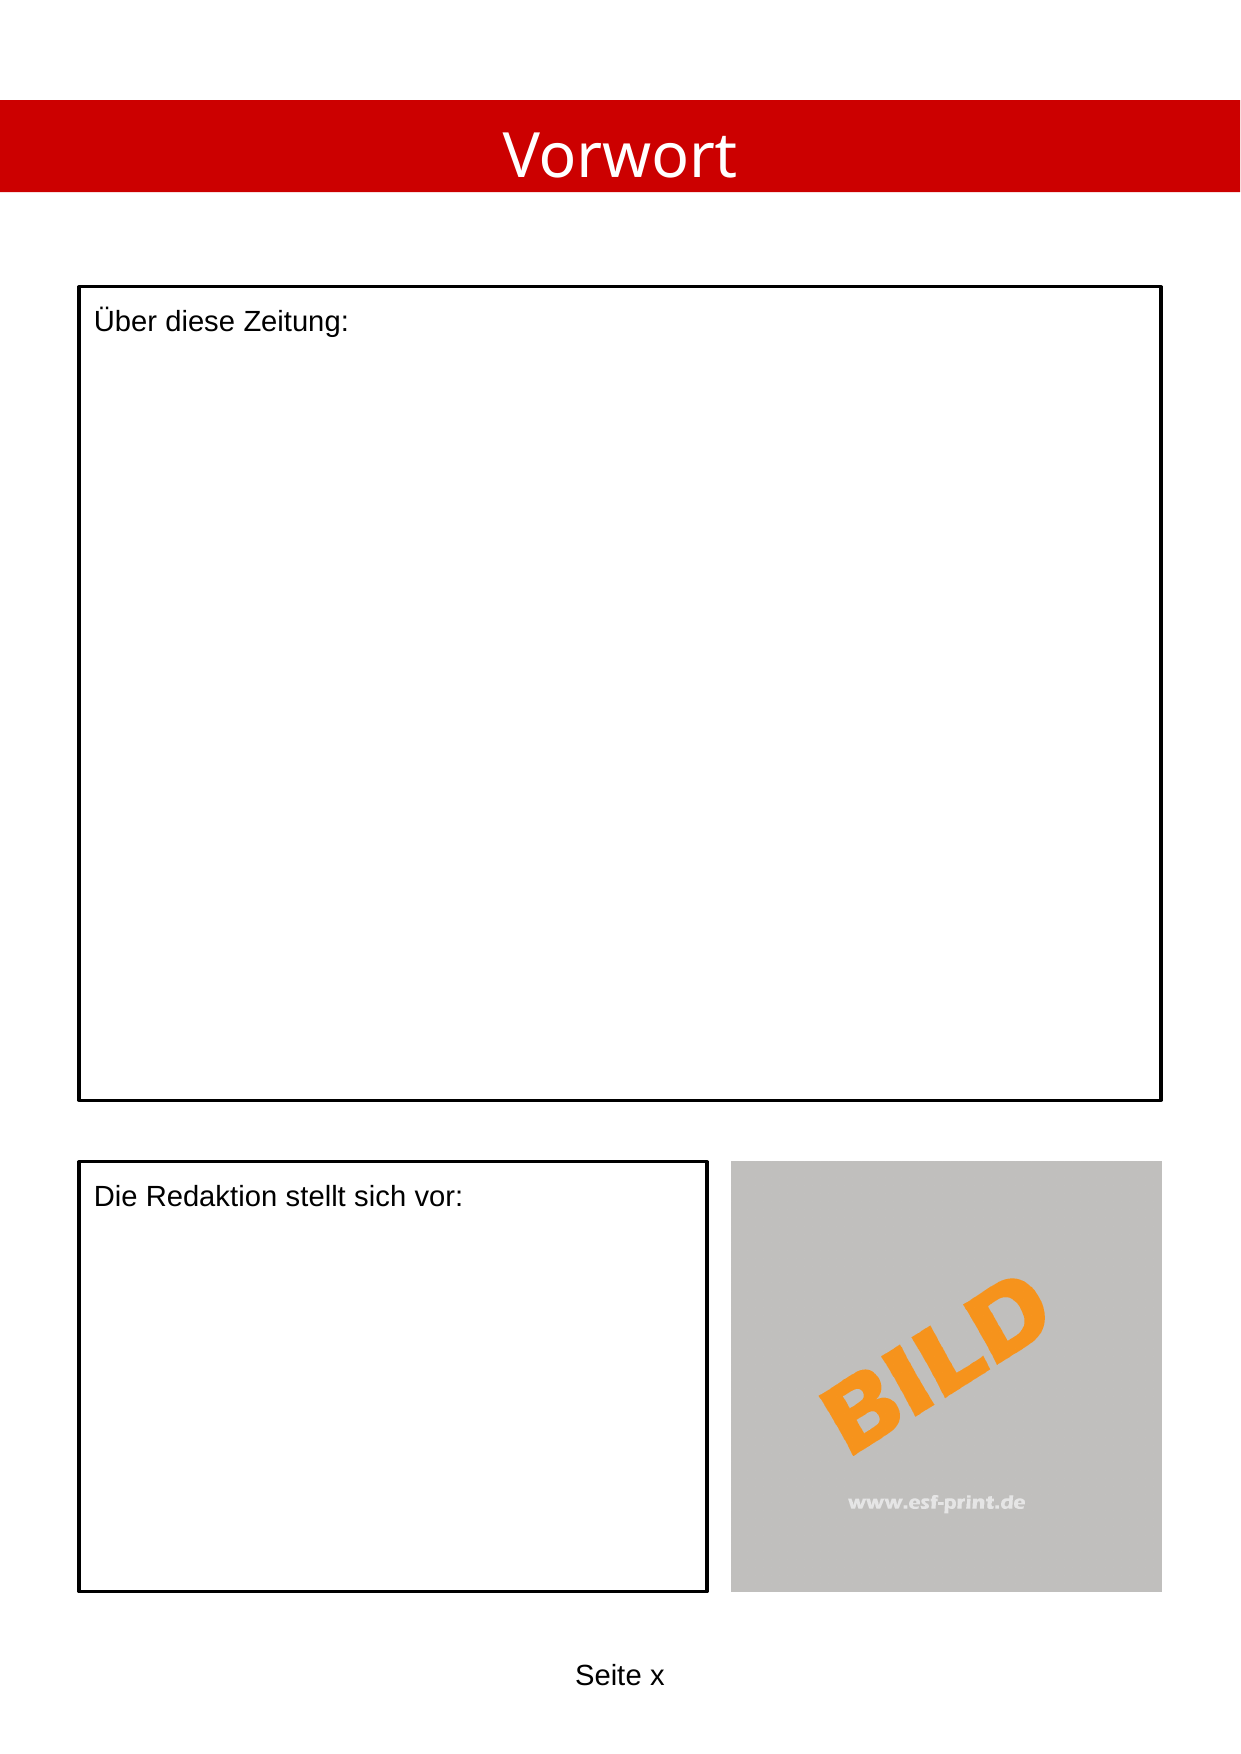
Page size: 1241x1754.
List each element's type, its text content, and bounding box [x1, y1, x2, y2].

text_box [0, 100, 153, 193]
text_box Über diese Zeitung: [78, 286, 1162, 1101]
text_box Die Redaktion stellt sich vor: [79, 1161, 708, 1592]
picture [731, 1161, 1162, 1592]
text_box Seite x [512, 1633, 728, 1715]
text_box Vorwort [153, 100, 1087, 193]
text_box [1087, 100, 1241, 193]
